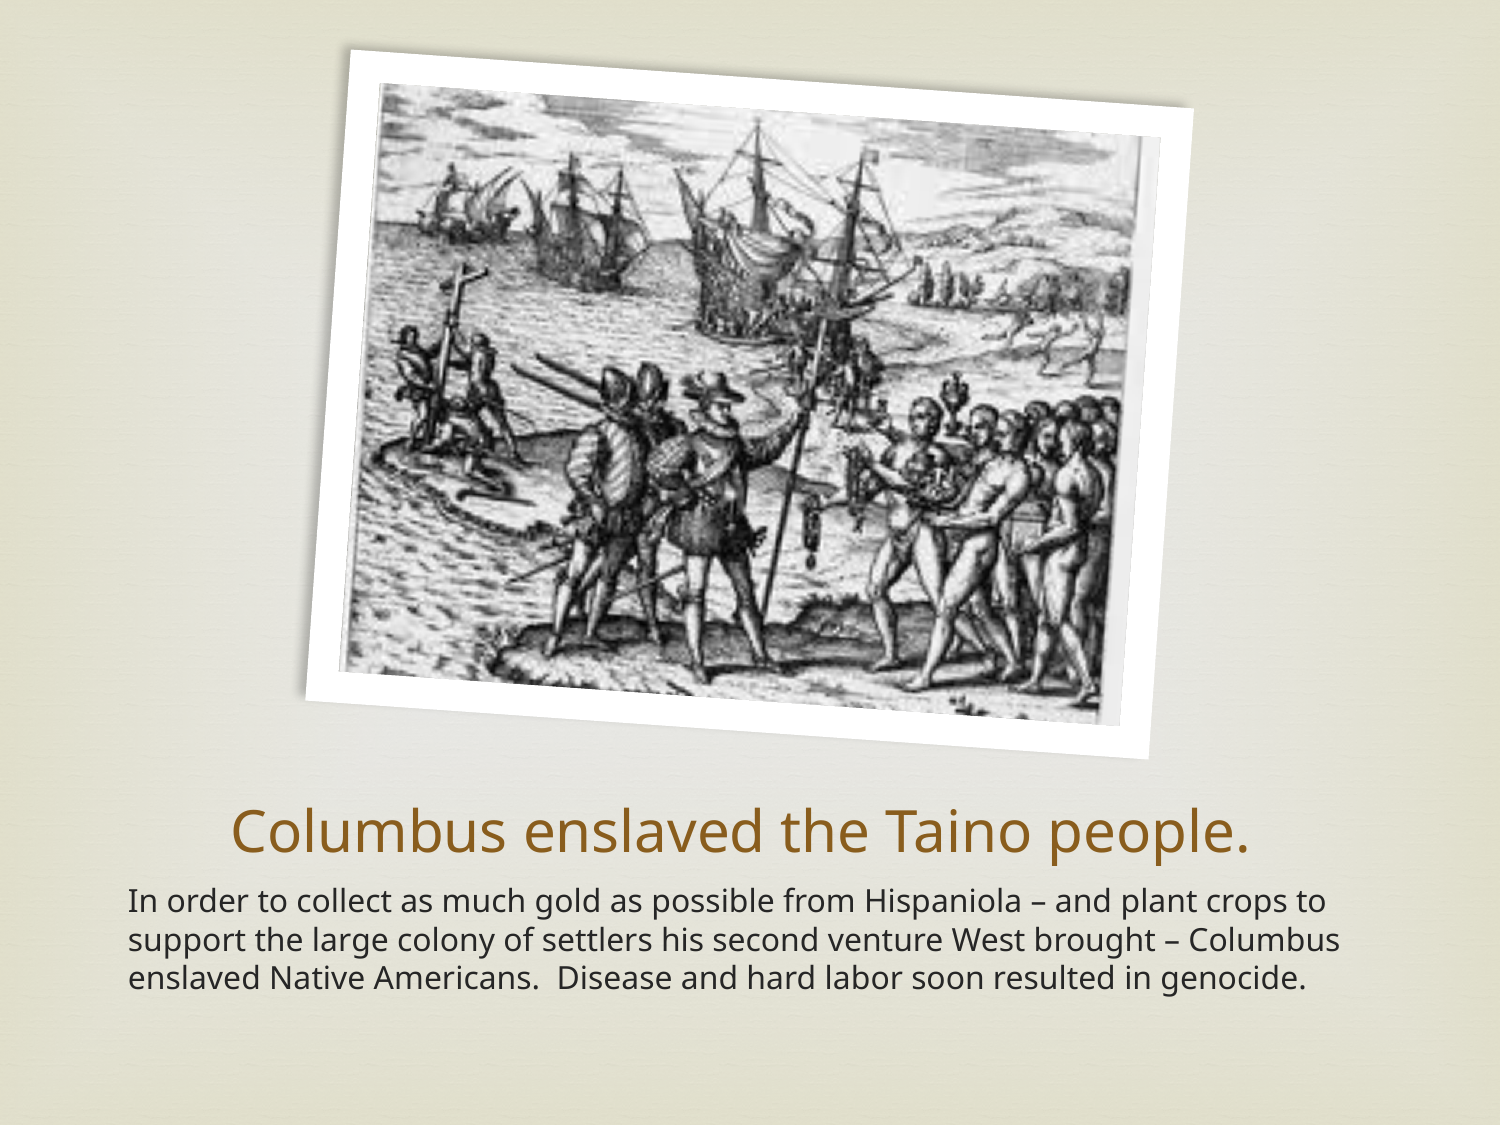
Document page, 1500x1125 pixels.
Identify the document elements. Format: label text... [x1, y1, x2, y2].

picture [340, 84, 1159, 726]
list In order to collect as much gold as possible from Hispaniola – and plant crops to support the large colony of settlers his second venture West brought – Columbus enslaved Native Americans. Disease and hard labor soon resulted in genocide. [112, 873, 1386, 1006]
title Columbus enslaved the Taino people. [111, 765, 1386, 872]
